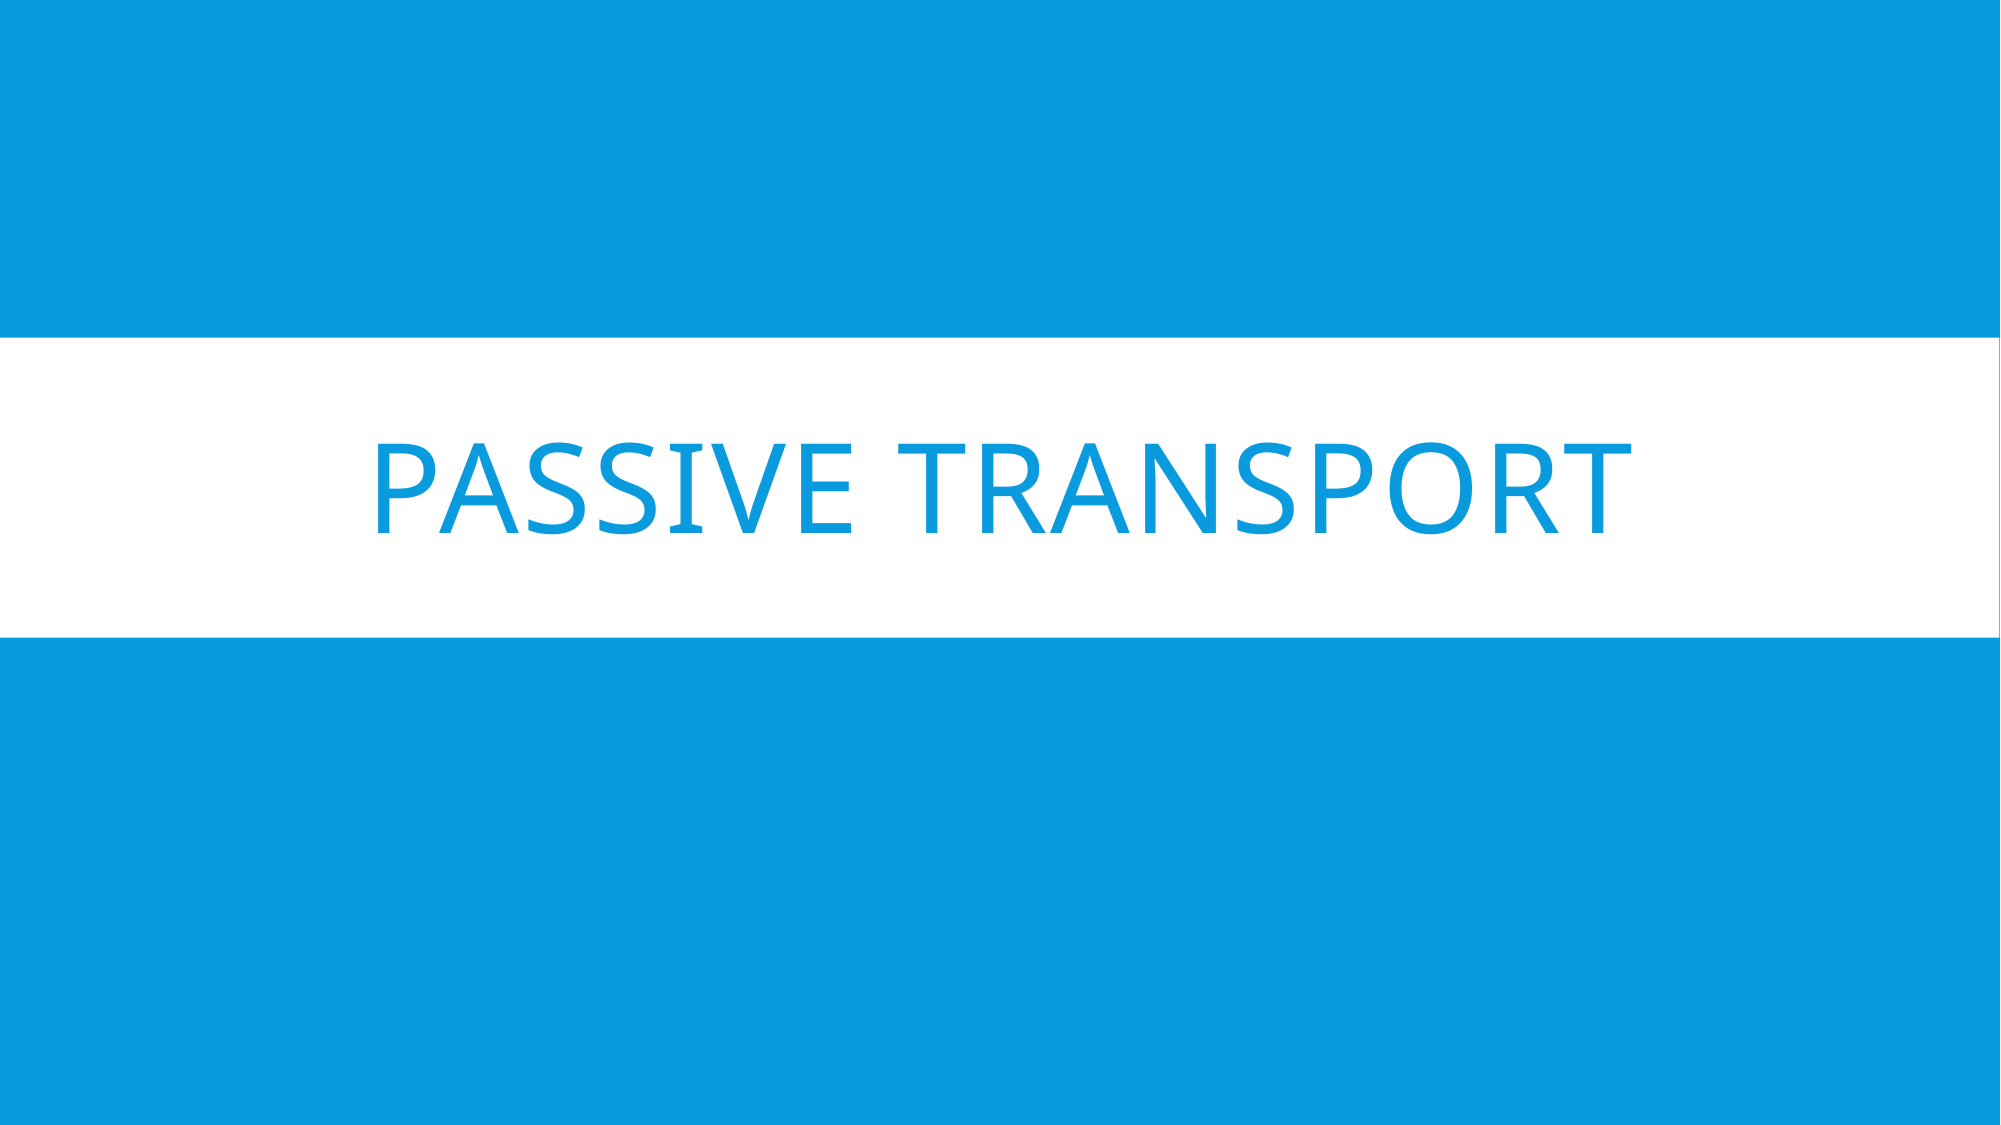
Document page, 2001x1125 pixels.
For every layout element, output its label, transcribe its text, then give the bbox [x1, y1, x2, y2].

title Passive Transport [60, 355, 1942, 641]
